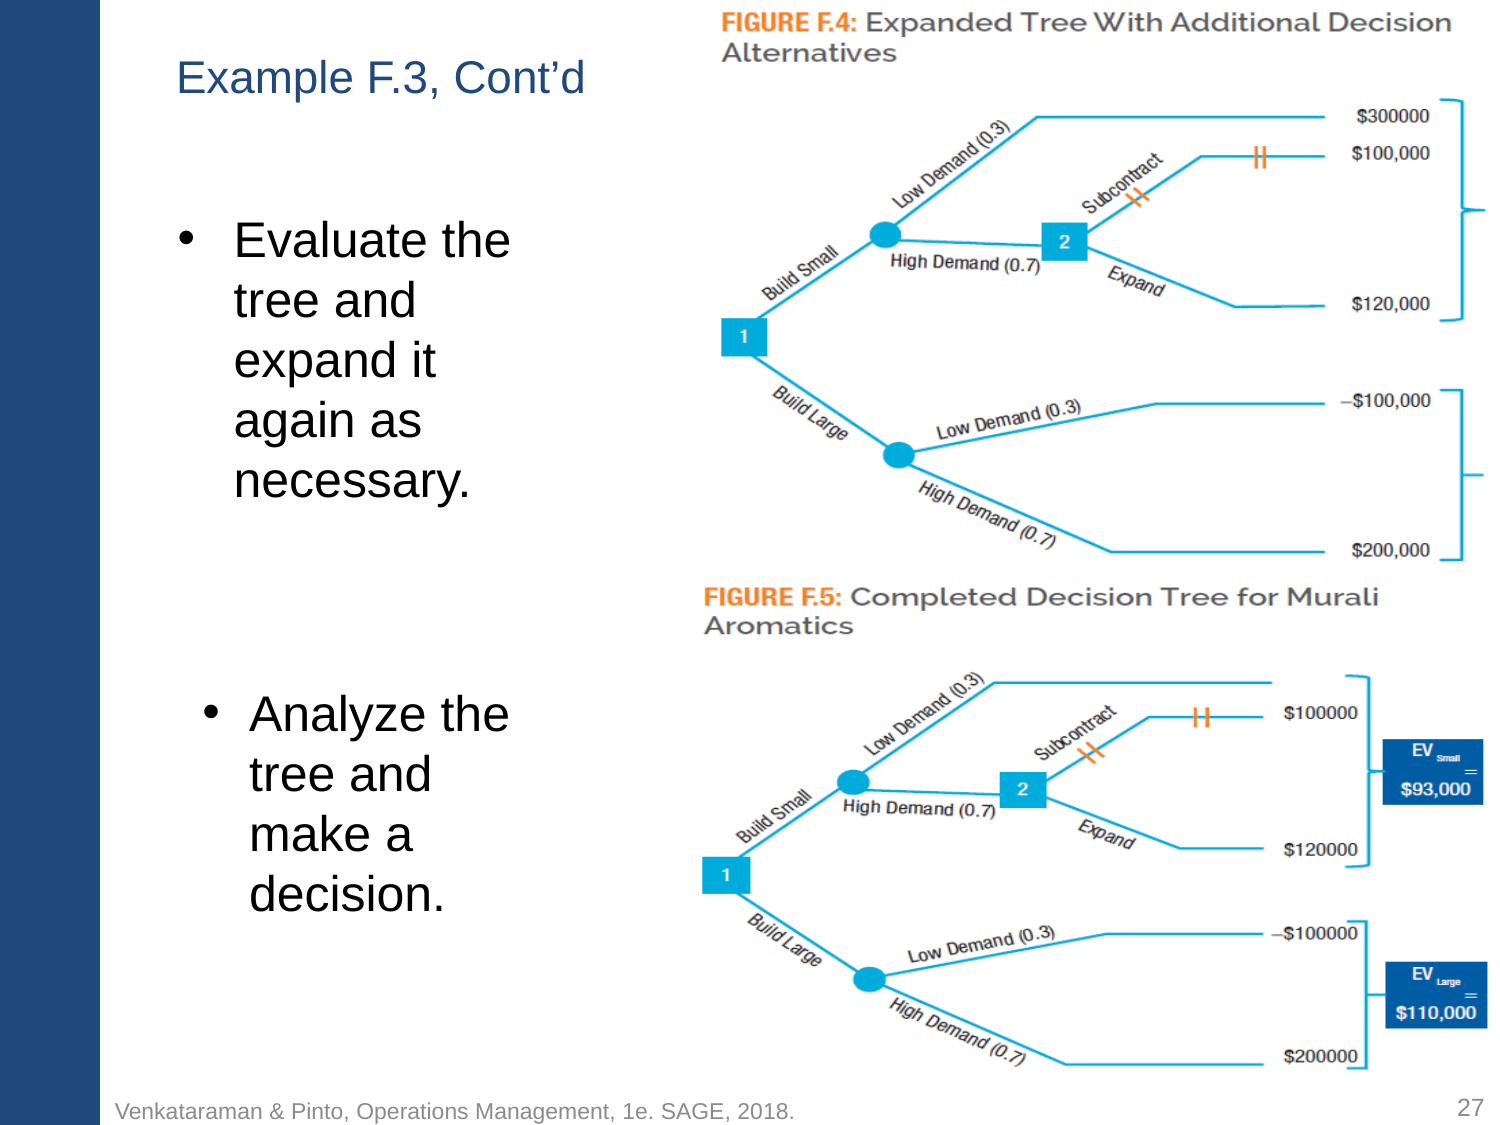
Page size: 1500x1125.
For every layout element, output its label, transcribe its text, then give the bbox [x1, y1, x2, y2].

title Example F.3, Cont’d [131, 37, 631, 113]
picture [689, 0, 1500, 1090]
footer Venkataraman & Pinto, Operations Management, 1e. SAGE, 2018. [99, 1089, 1250, 1124]
slide_number 27 [1425, 1097, 1500, 1125]
list Evaluate the tree and expand it again as necessary. [162, 200, 588, 463]
text_box Analyze the tree and make a decision. [187, 673, 575, 929]
